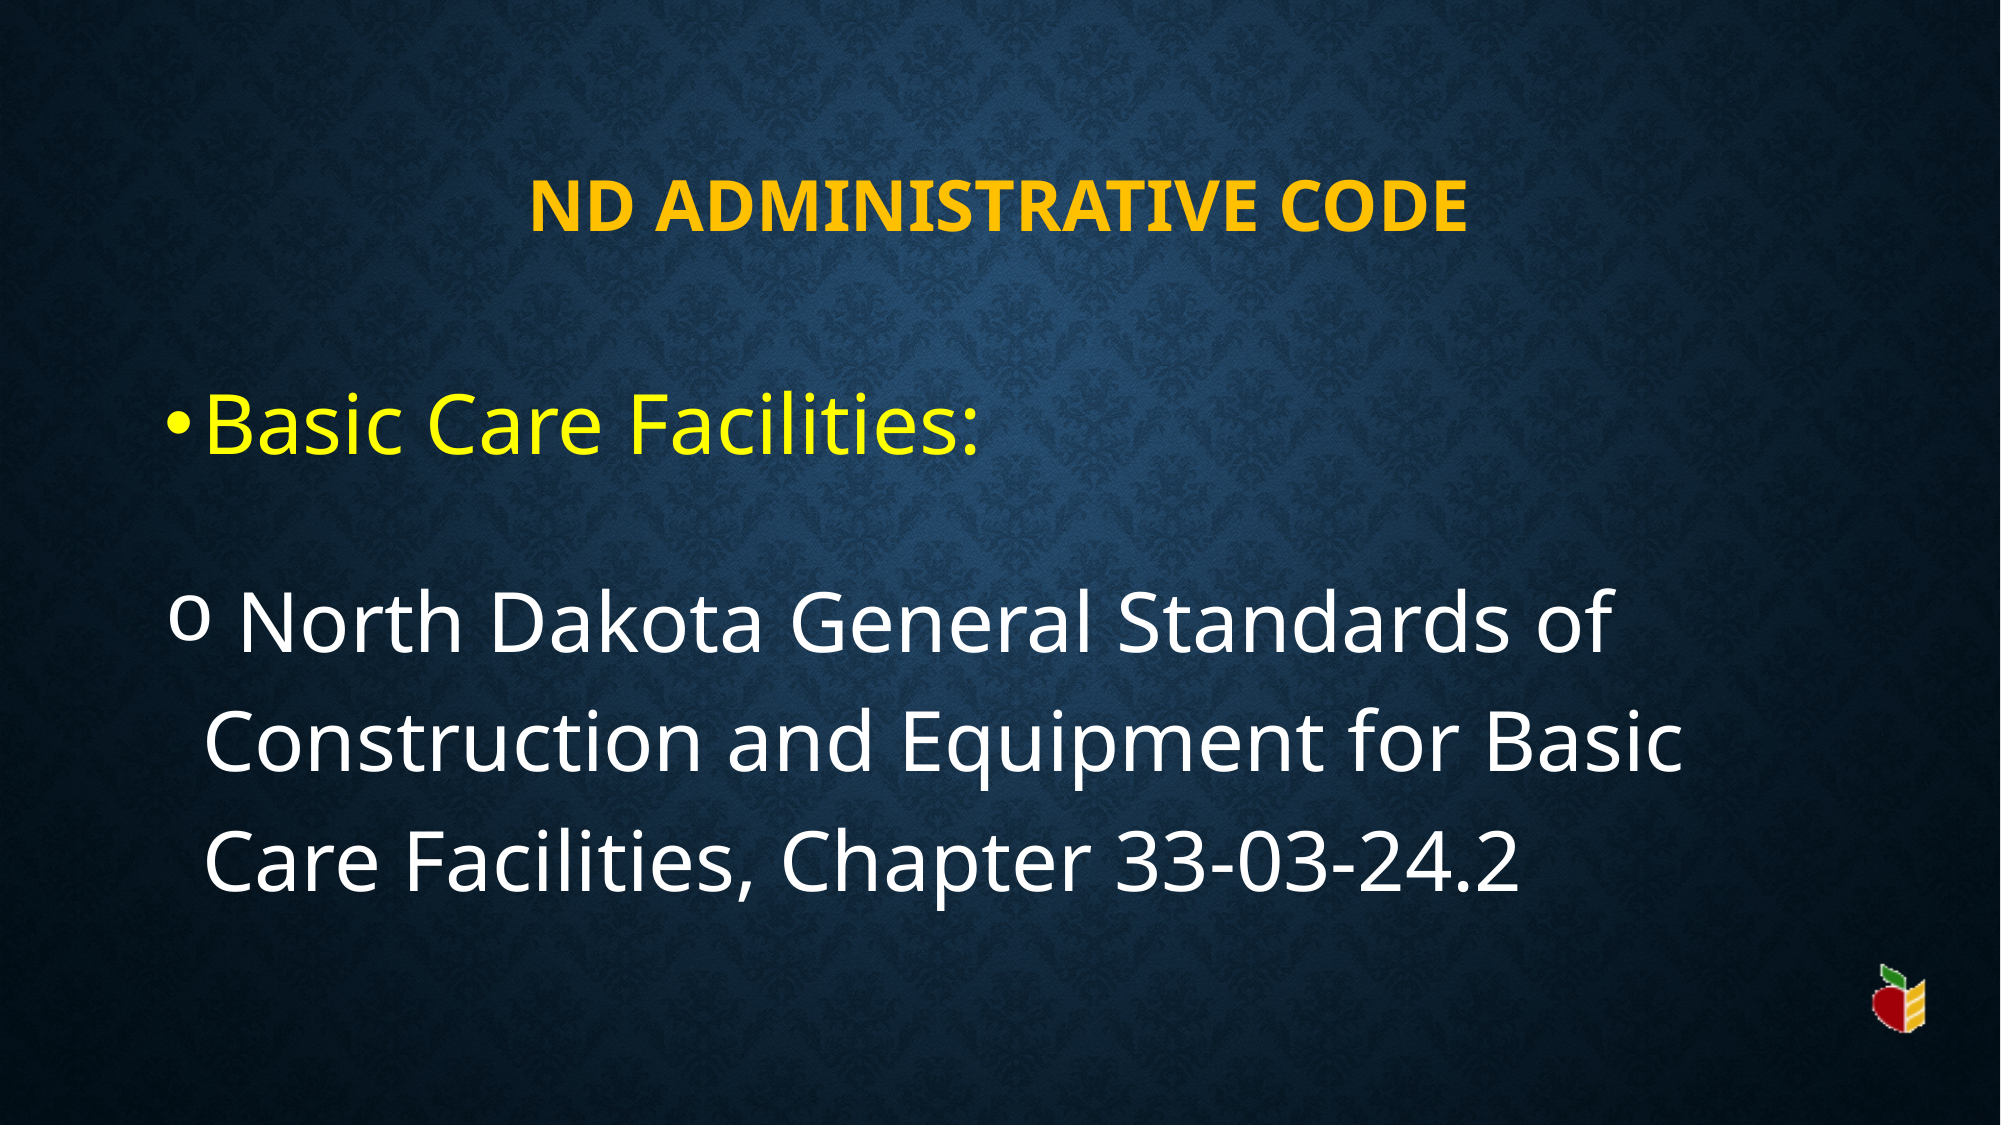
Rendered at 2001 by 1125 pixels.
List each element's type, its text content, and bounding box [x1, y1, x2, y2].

title Nd administrative code [149, 99, 1849, 318]
picture [1870, 961, 1929, 1037]
list Basic Care Facilities: North Dakota General Standards of Construction and Equipment for Basic Care Facilities, Chapter 33-03-24.2 [149, 343, 1849, 992]
